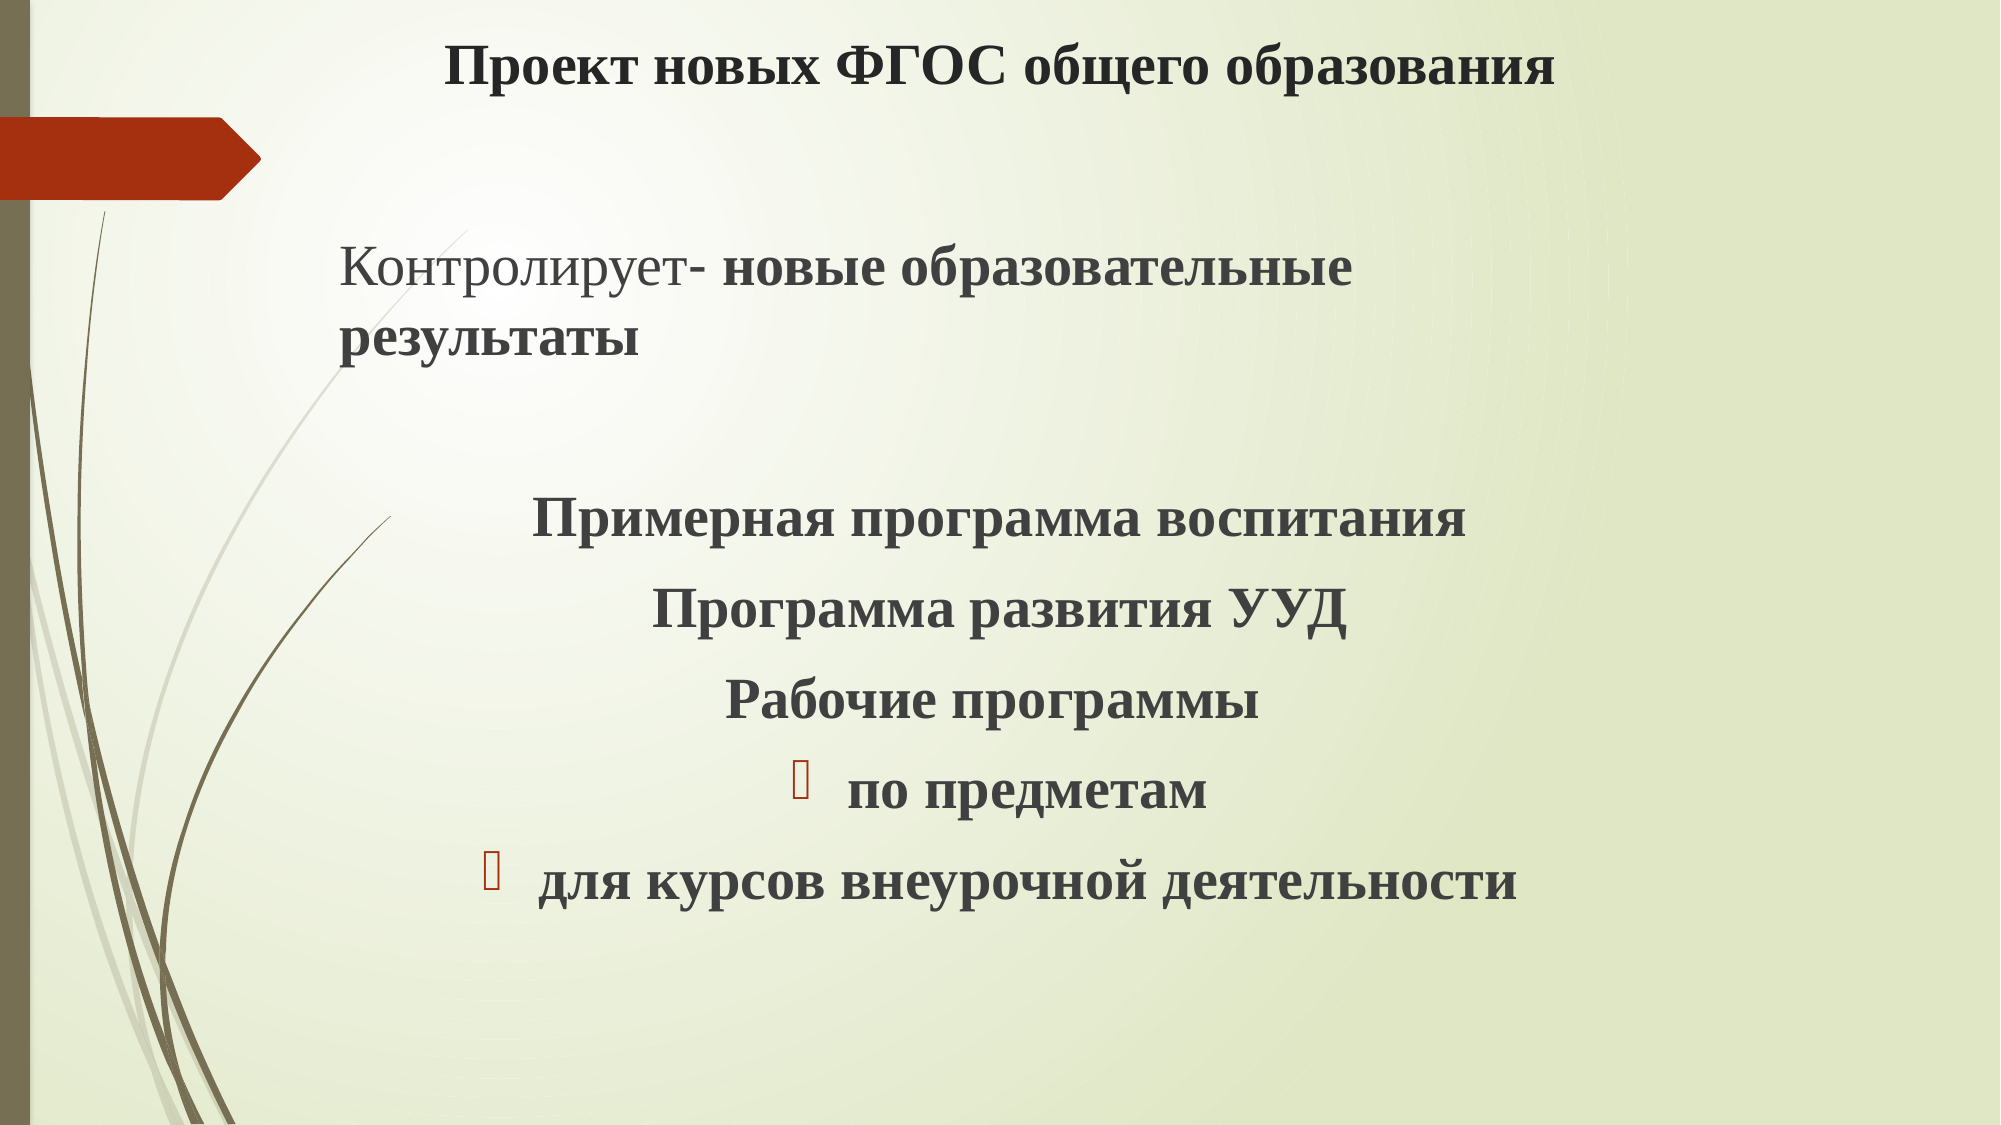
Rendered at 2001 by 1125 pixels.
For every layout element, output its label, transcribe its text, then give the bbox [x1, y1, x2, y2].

title Проект новых ФГОС общего образования [324, 19, 1675, 173]
list Контролирует- новые образовательные результаты Примерная программа воспитания Программа развития УУД Рабочие программы по предметам для курсов внеурочной деятельности [324, 219, 1675, 1038]
